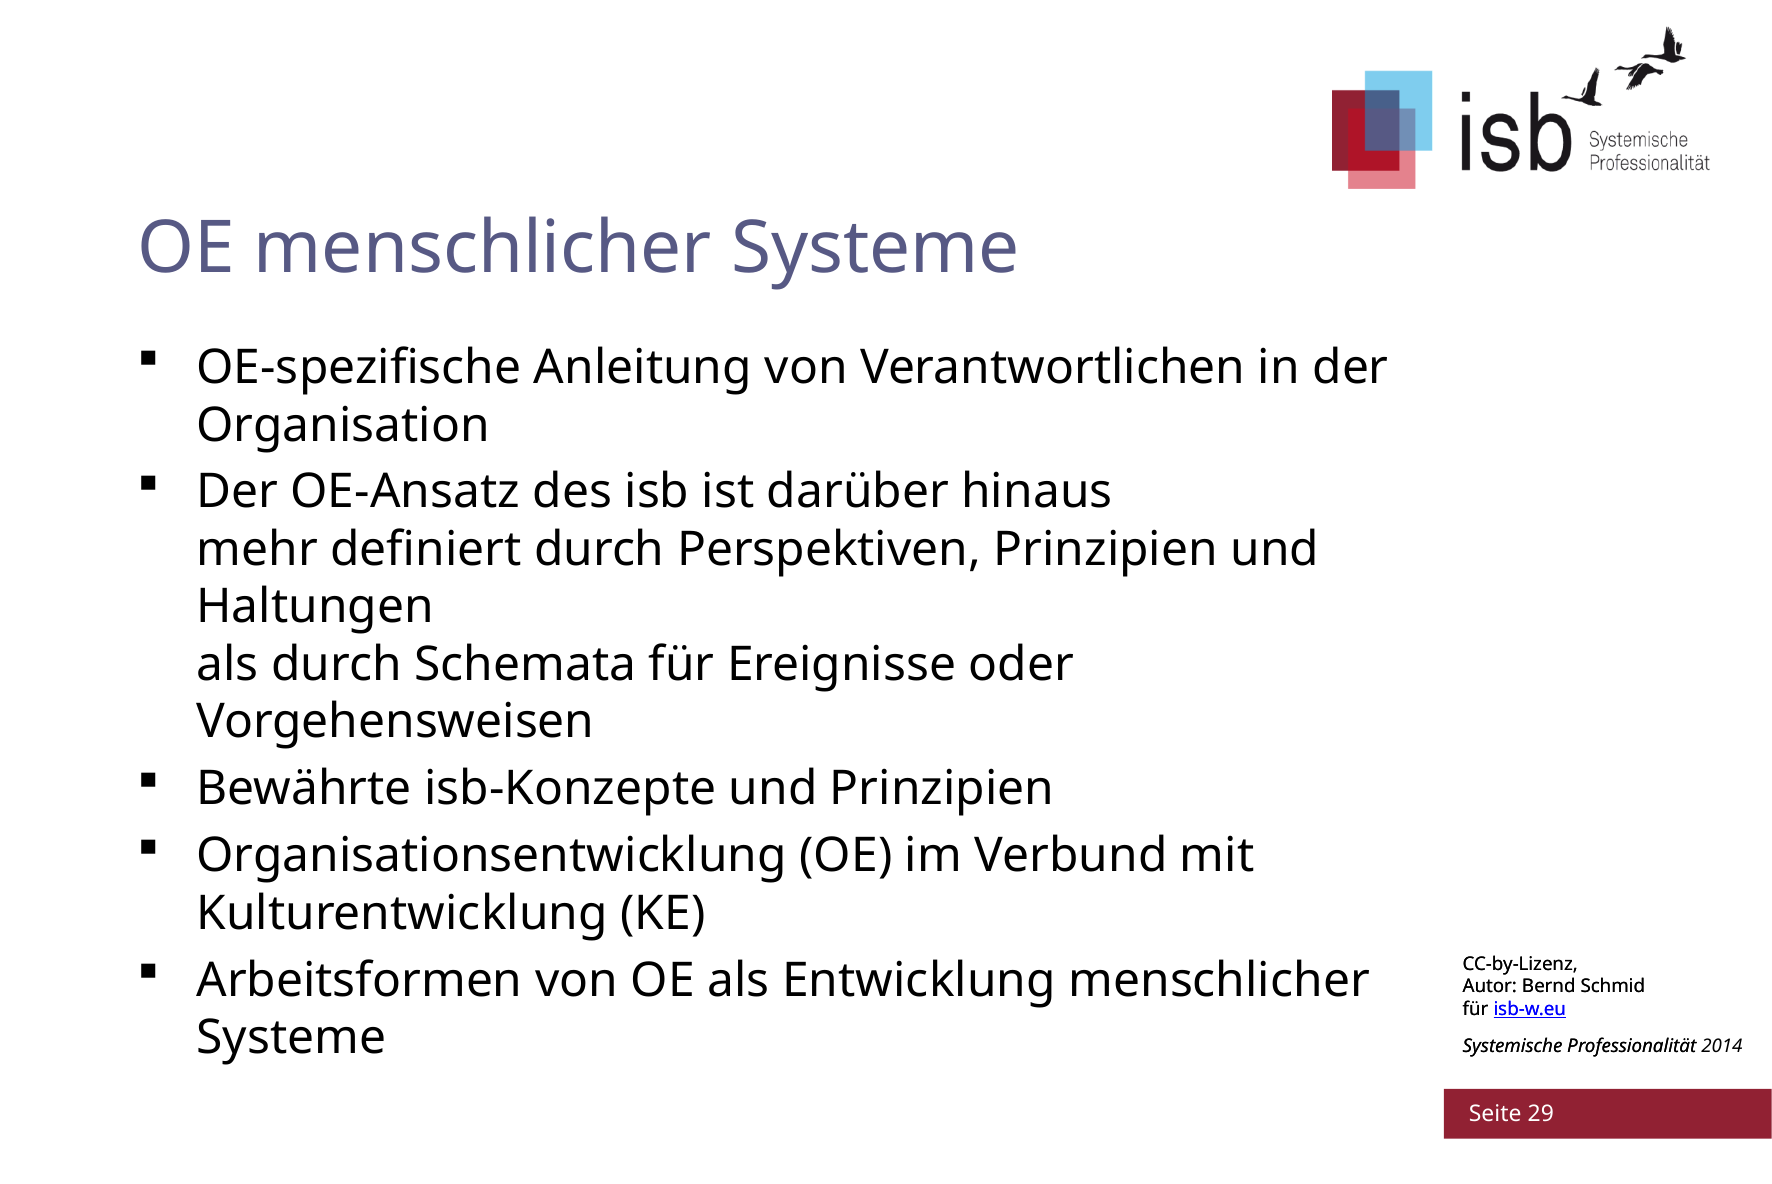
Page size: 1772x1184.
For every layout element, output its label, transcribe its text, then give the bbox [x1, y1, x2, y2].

picture [1332, 20, 1725, 194]
text_box CC-by-Lizenz, Autor: Bernd Schmid für isb-w.eu Systemische Professionalität [1443, 762, 1772, 1184]
list OE-spezifische Anleitung von Verantwortlichen in der Organisation Der OE-Ansatz des isb ist darüber hinaus mehr definiert durch Perspektiven, Prinzipien und Haltungen als durch Schemata für Ereignisse oder Vorgehensweisen Bewährte isb-Konzepte und Prinzipien Organisationsentwicklung (OE) im Verbund mit Kulturentwicklung (KE) Arbeitsformen von OE als Entwicklung menschlicher Systeme [118, 260, 1444, 1139]
title OE menschlicher Systeme [118, 94, 1444, 260]
